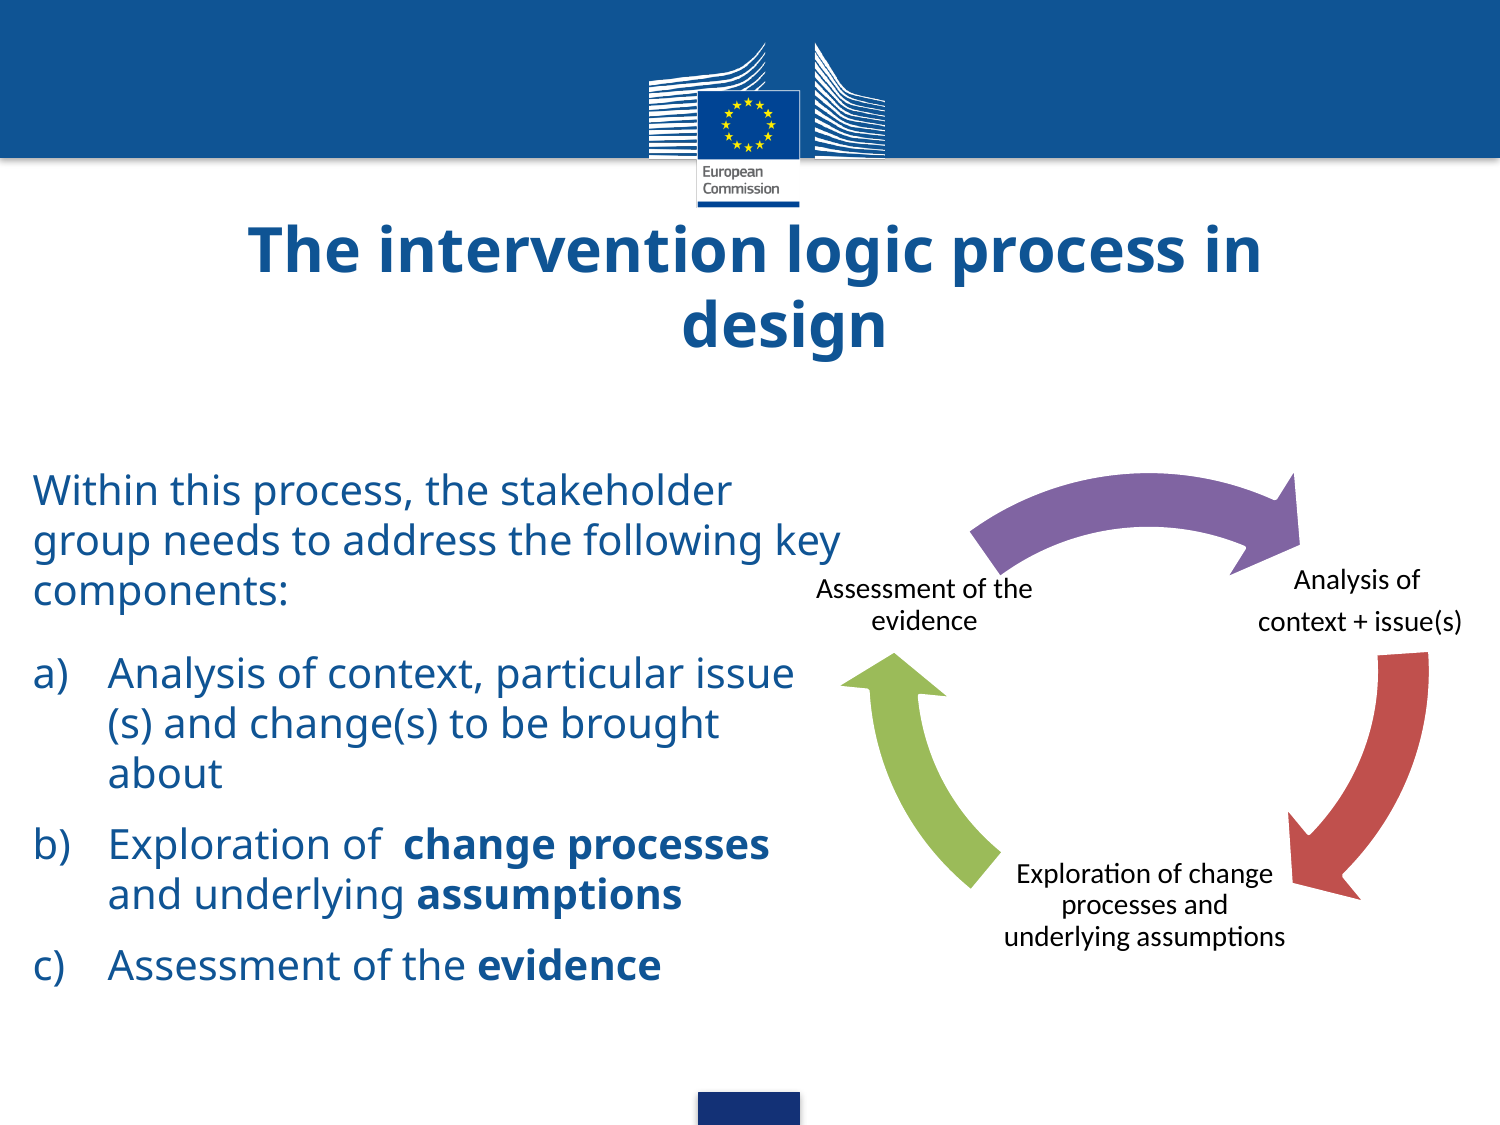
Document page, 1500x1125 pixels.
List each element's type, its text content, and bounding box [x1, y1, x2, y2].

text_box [785, 467, 1495, 977]
list Within this process, the stakeholder group needs to address the following key components: Analysis of context, particular issue (s) and change(s) to be brought about Exploration of change processes and underlying assumptions Assessment of the evidence [17, 455, 859, 1036]
title The intervention logic process in design [123, 207, 1389, 362]
picture [649, 42, 885, 207]
